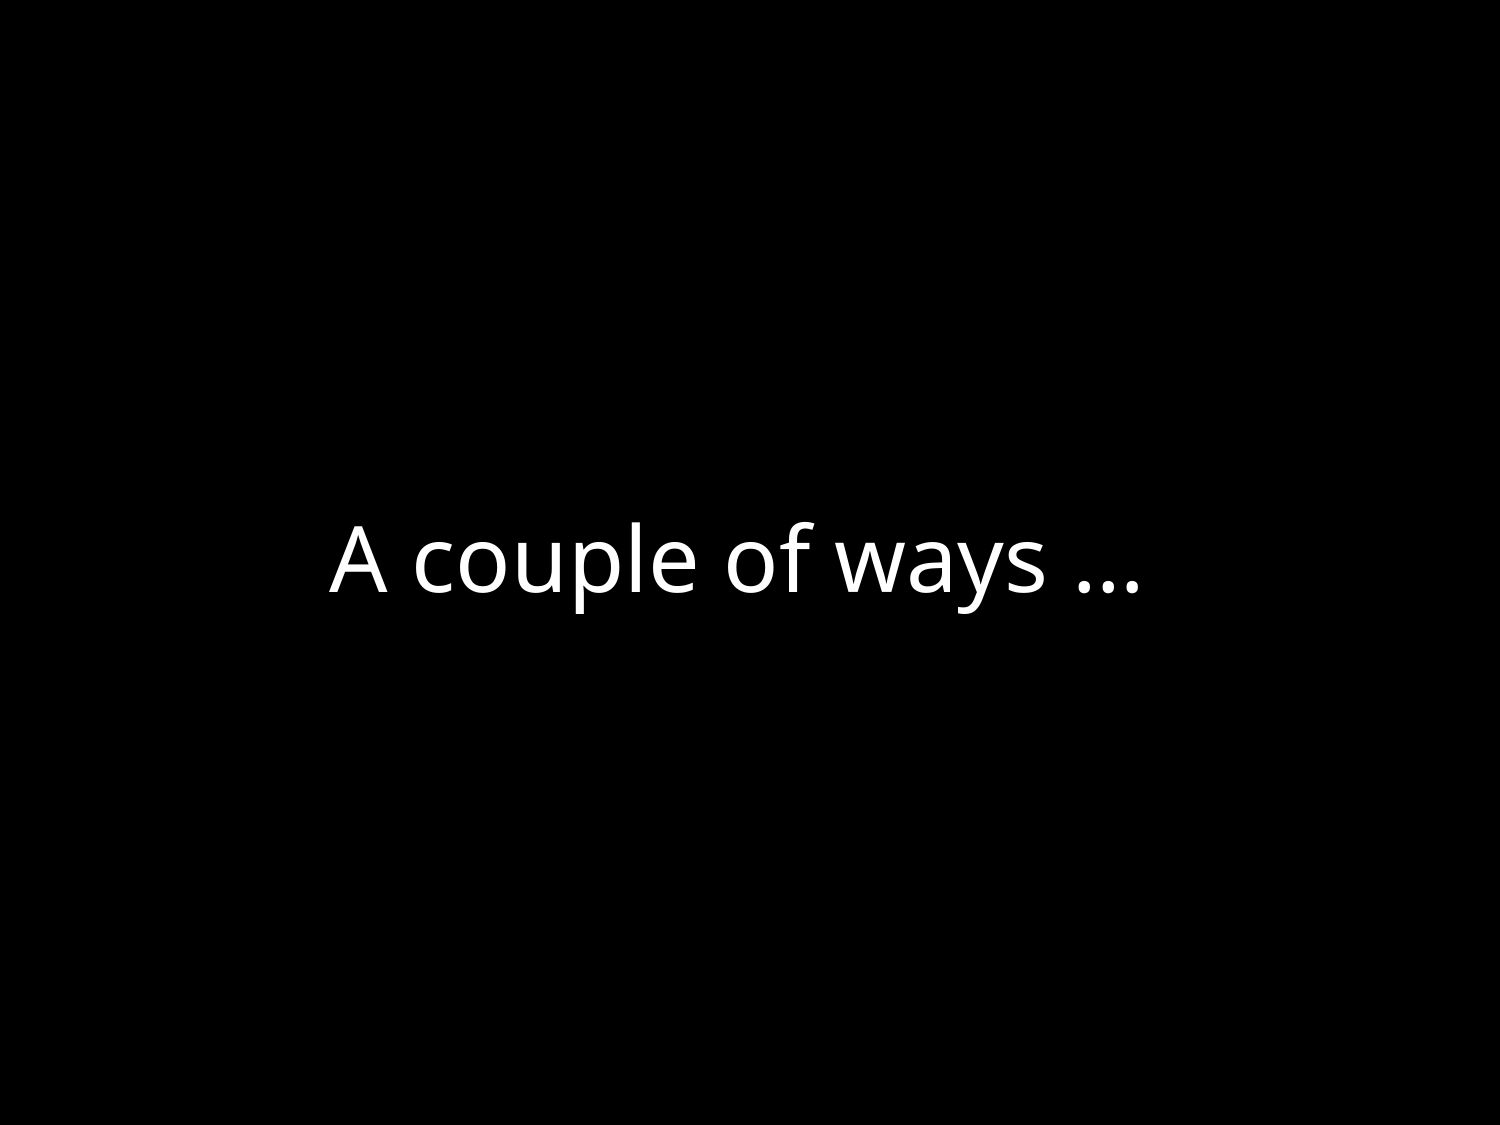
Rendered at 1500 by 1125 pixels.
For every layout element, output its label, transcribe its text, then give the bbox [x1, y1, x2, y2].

title A couple of ways … [62, 462, 1413, 650]
